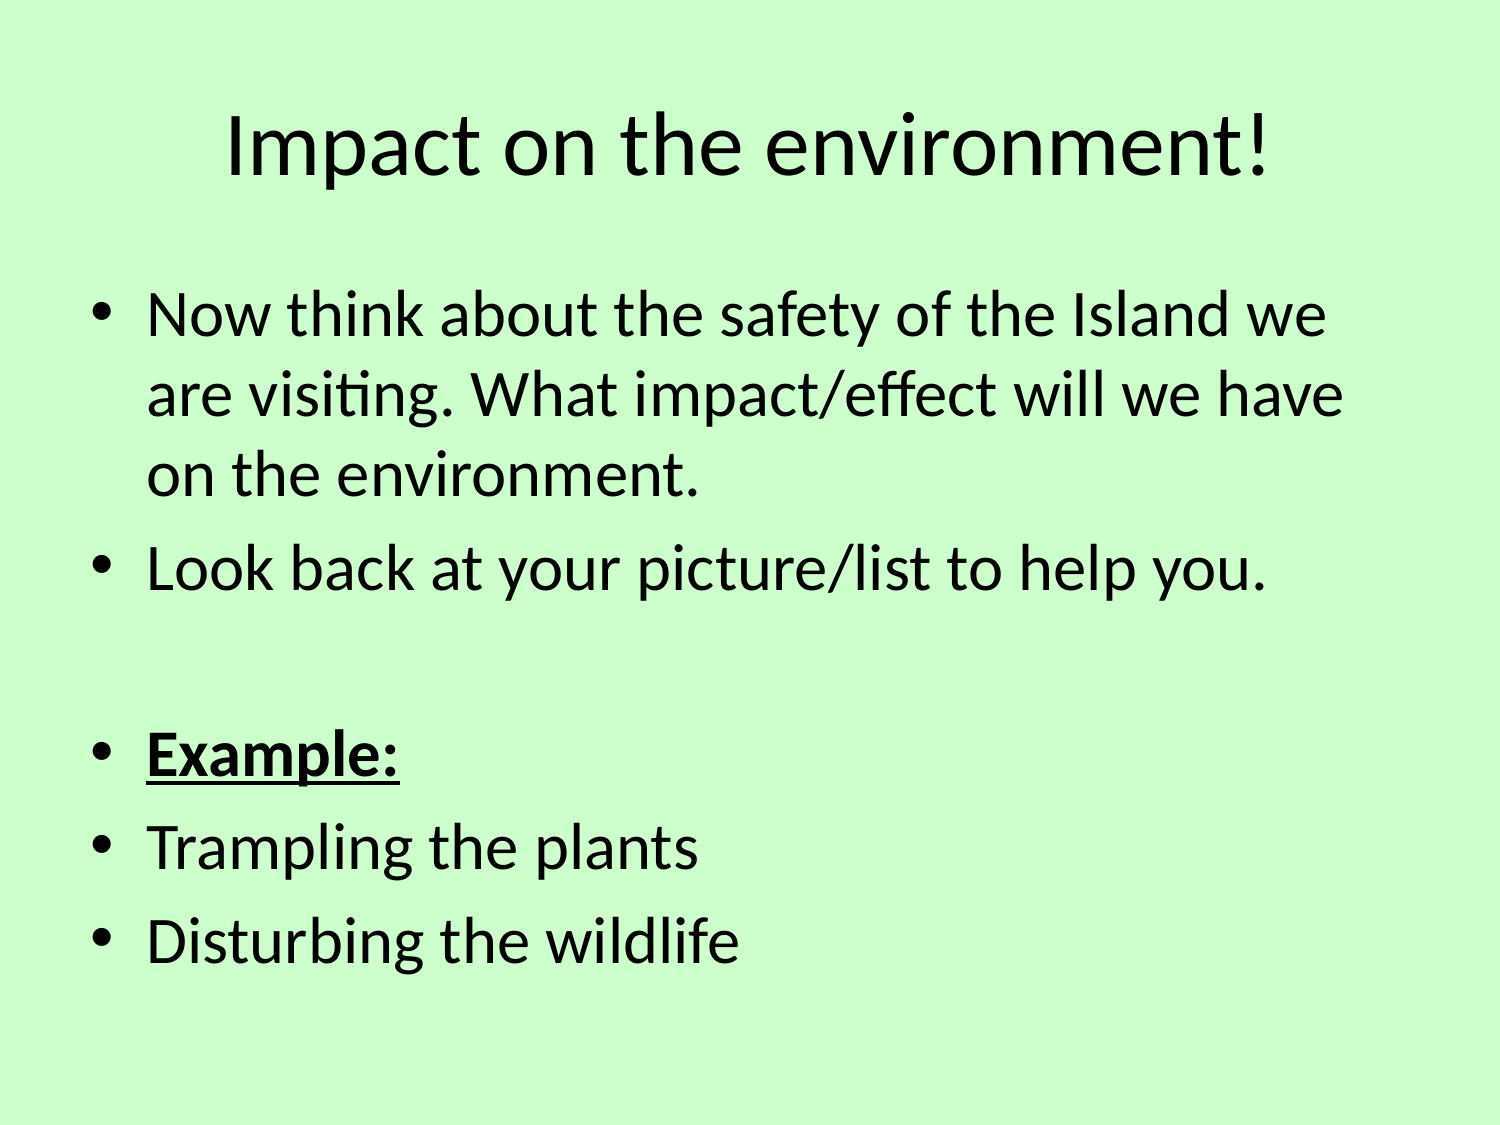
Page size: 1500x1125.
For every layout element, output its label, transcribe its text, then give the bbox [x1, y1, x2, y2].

title Impact on the environment! [75, 45, 1425, 233]
list Now think about the safety of the Island we are visiting. What impact/effect will we have on the environment. Look back at your picture/list to help you. Example: Trampling the plants Disturbing the wildlife [75, 262, 1425, 1005]
